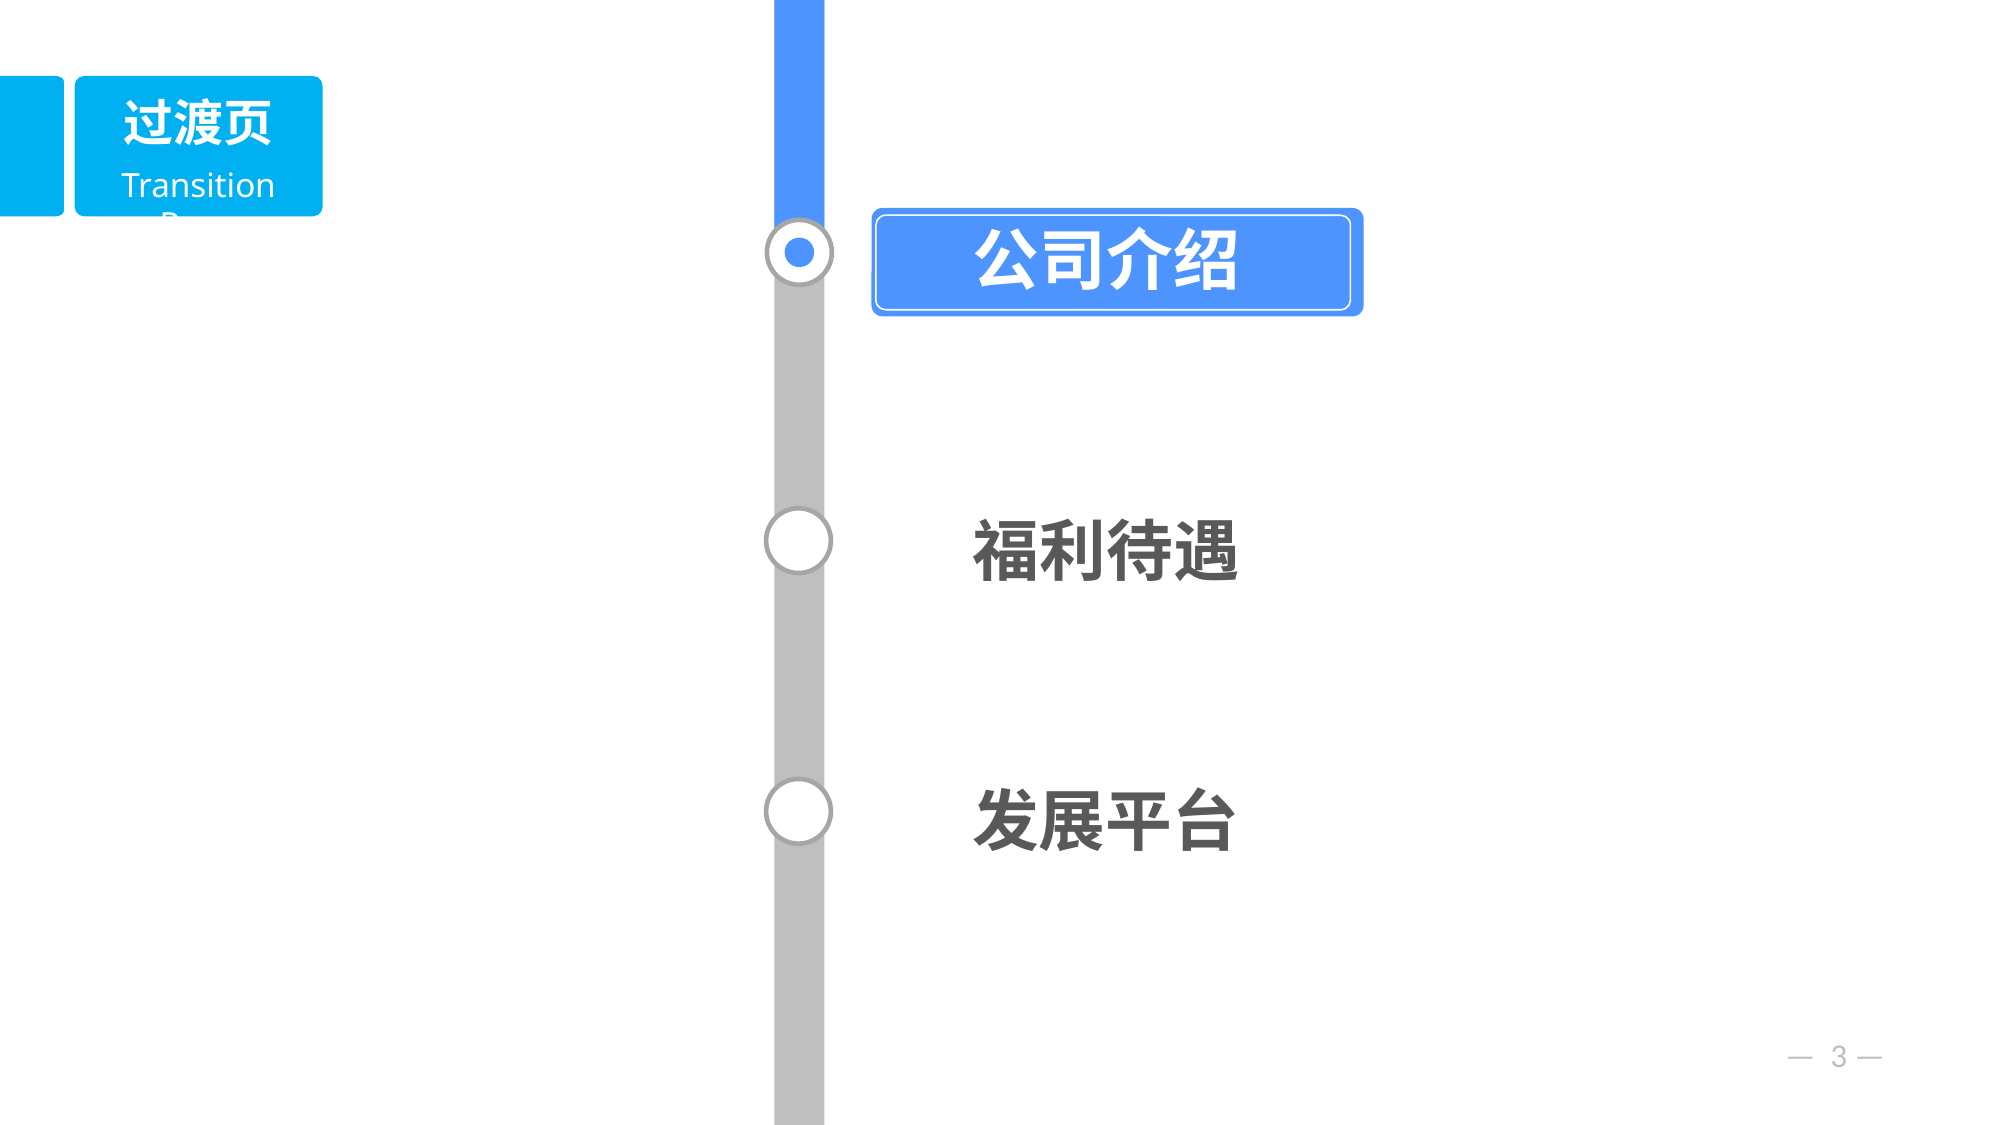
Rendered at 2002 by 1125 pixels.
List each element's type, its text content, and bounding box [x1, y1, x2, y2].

text_box 发展平台 [882, 771, 1329, 866]
text_box [772, 275, 827, 519]
text_box [764, 217, 834, 287]
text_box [871, 207, 1364, 317]
text_box [763, 776, 833, 846]
text_box [772, 833, 827, 1125]
text_box [782, 235, 817, 270]
text_box [772, 562, 827, 790]
text_box [763, 506, 833, 576]
text_box 福利待遇 [883, 501, 1330, 597]
text_box [772, 0, 827, 230]
